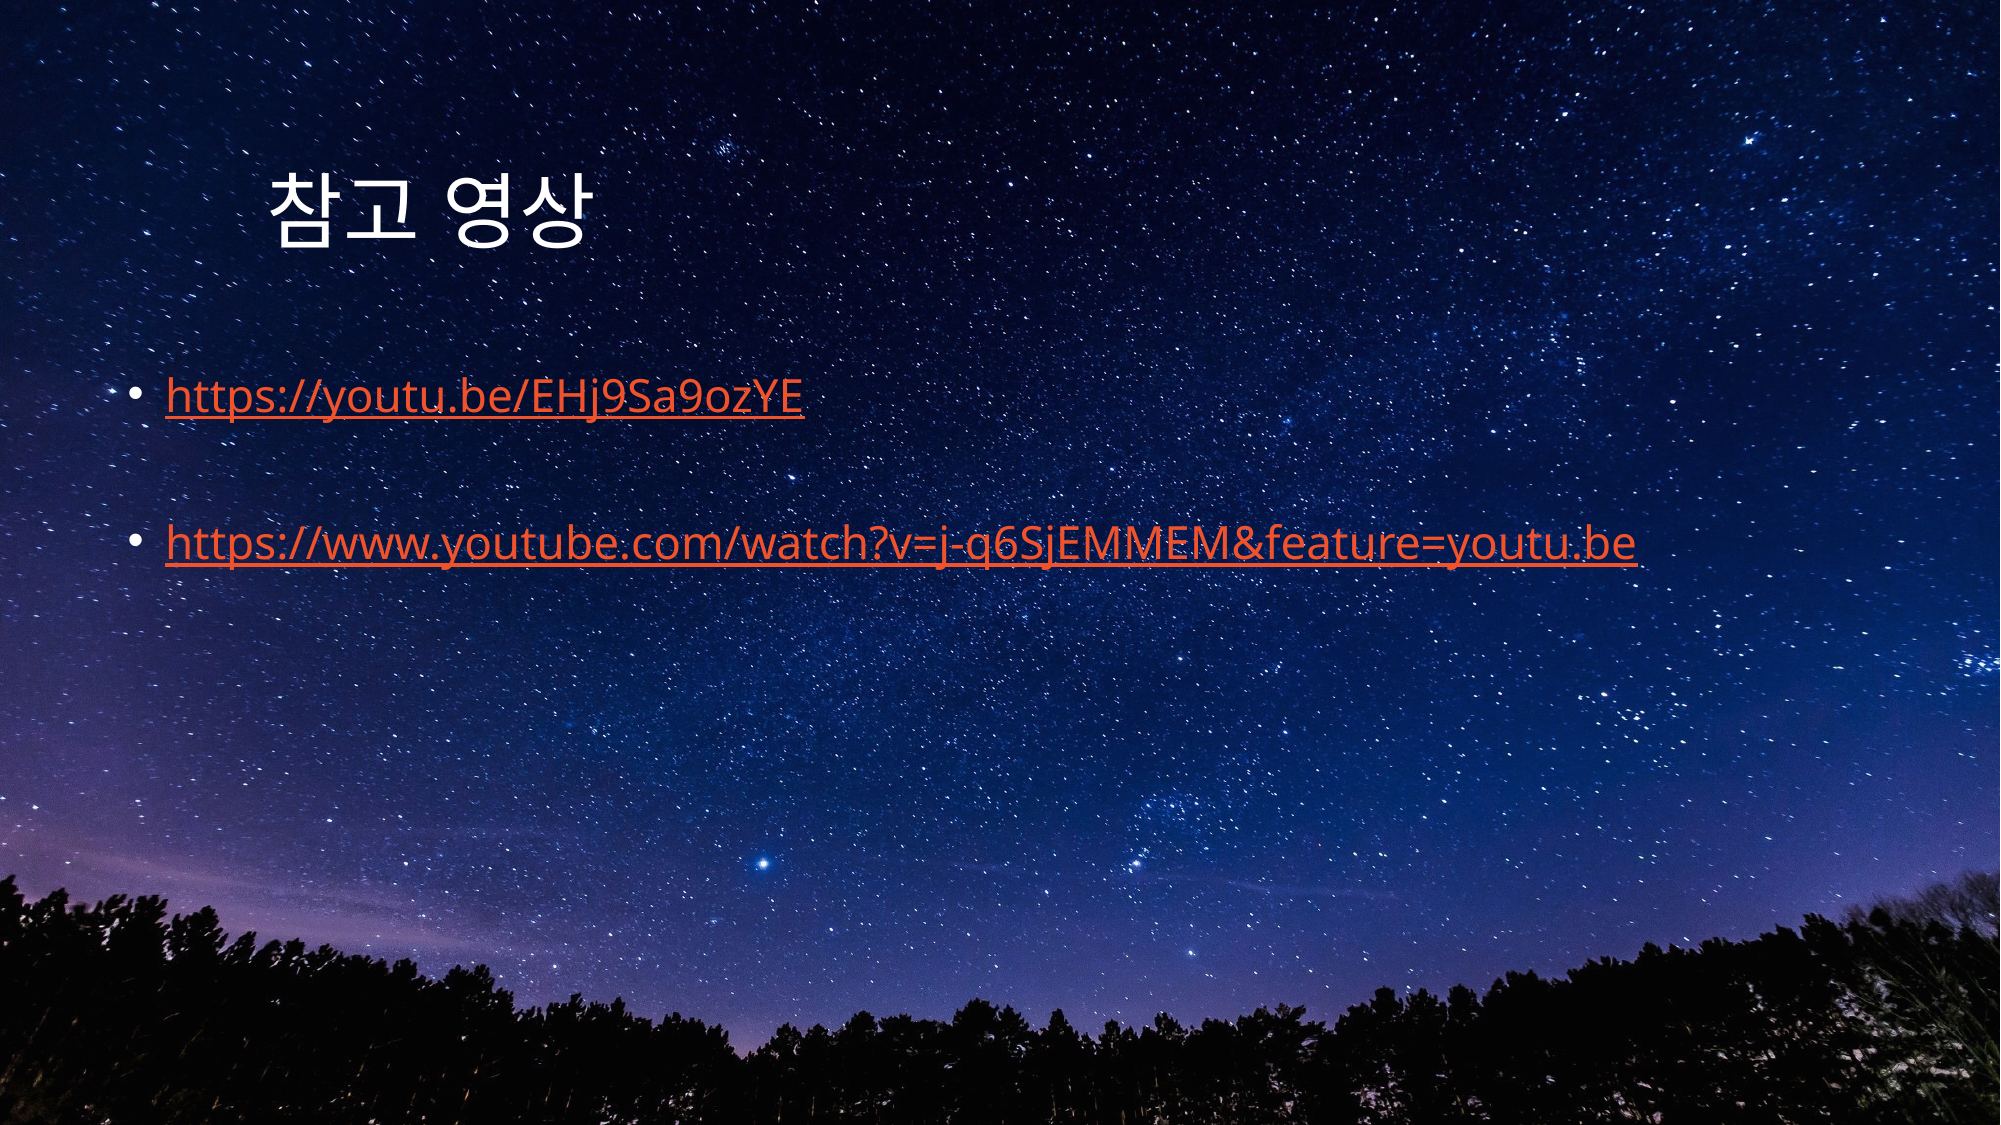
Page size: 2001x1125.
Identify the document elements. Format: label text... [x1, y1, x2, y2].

title 참고 영상 [164, 109, 611, 322]
picture [0, 0, 2000, 1125]
list https://youtu.be/EHj9Sa9ozYE https://www.youtube.com/watch?v=j-q6SjEMMEM&feature=youtu.be [112, 360, 1888, 1021]
